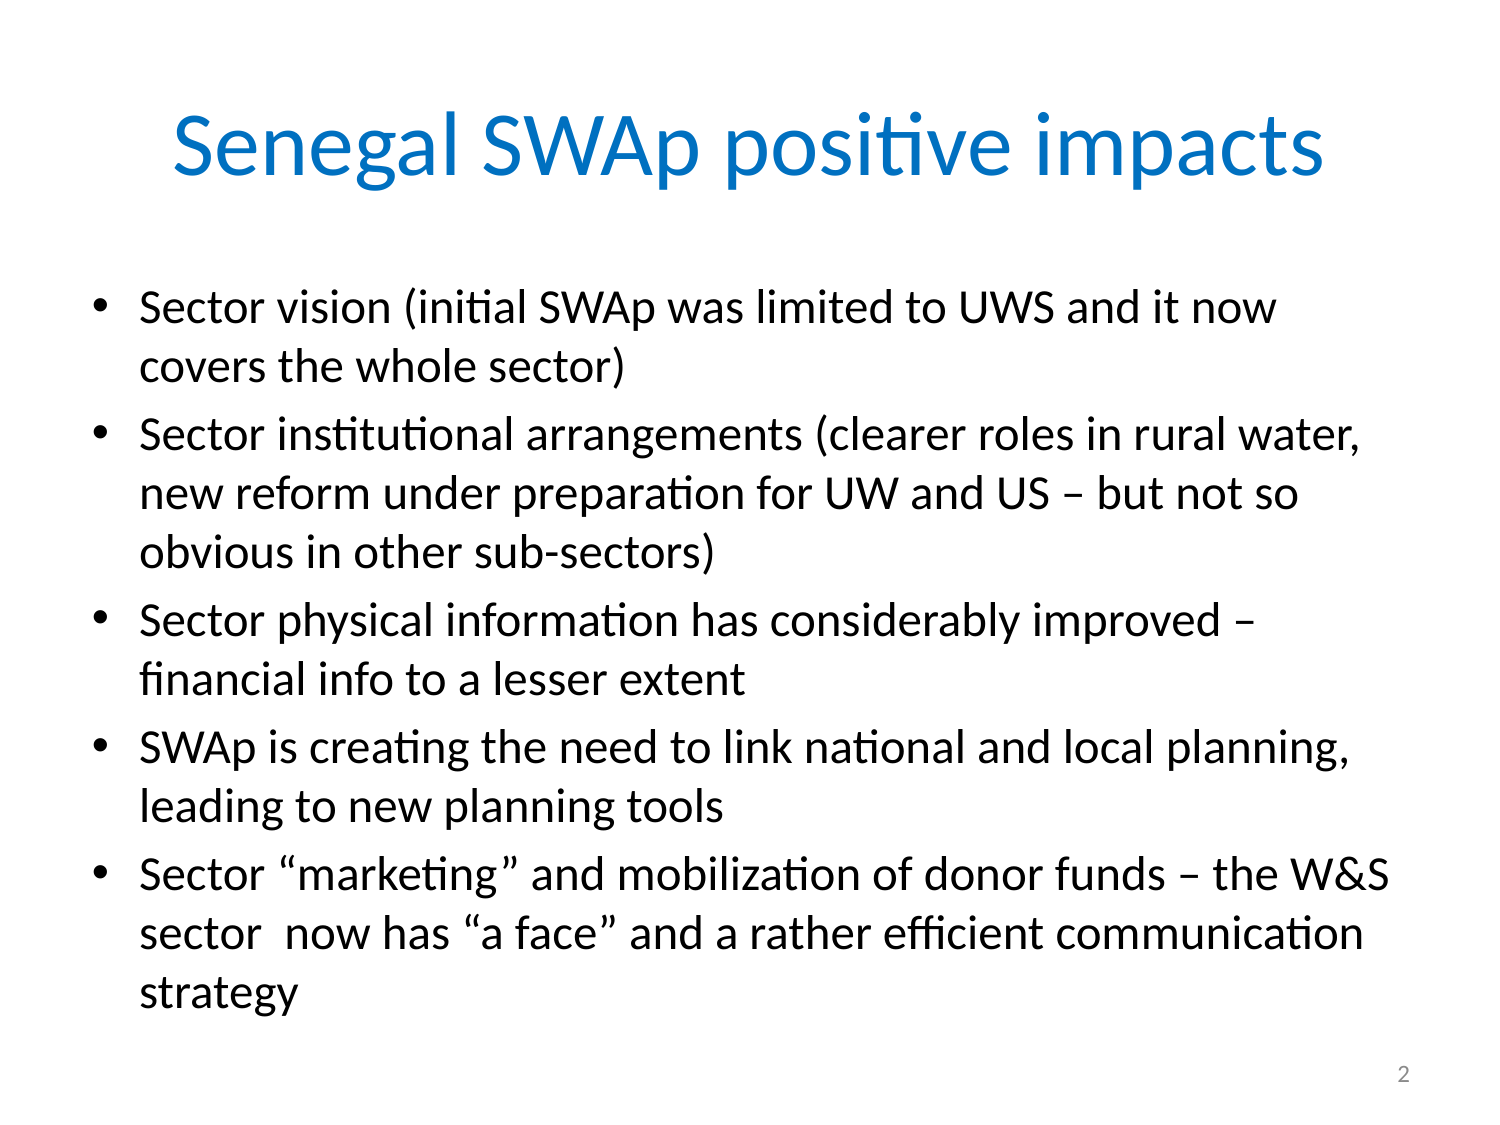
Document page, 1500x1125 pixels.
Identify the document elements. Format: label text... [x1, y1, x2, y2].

list Sector vision (initial SWAp was limited to UWS and it now covers the whole sector) Sector institutional arrangements (clearer roles in rural water, new reform under preparation for UW and US – but not so obvious in other sub-sectors) Sector physical information has considerably improved – financial info to a lesser extent SWAp is creating the need to link national and local planning, leading to new planning tools Sector “marketing” and mobilization of donor funds – the W&S sector now has “a face” and a rather efficient communication strategy [76, 266, 1428, 1059]
slide_number 2 [1074, 1059, 1425, 1103]
title Senegal SWAp positive impacts [74, 44, 1426, 233]
